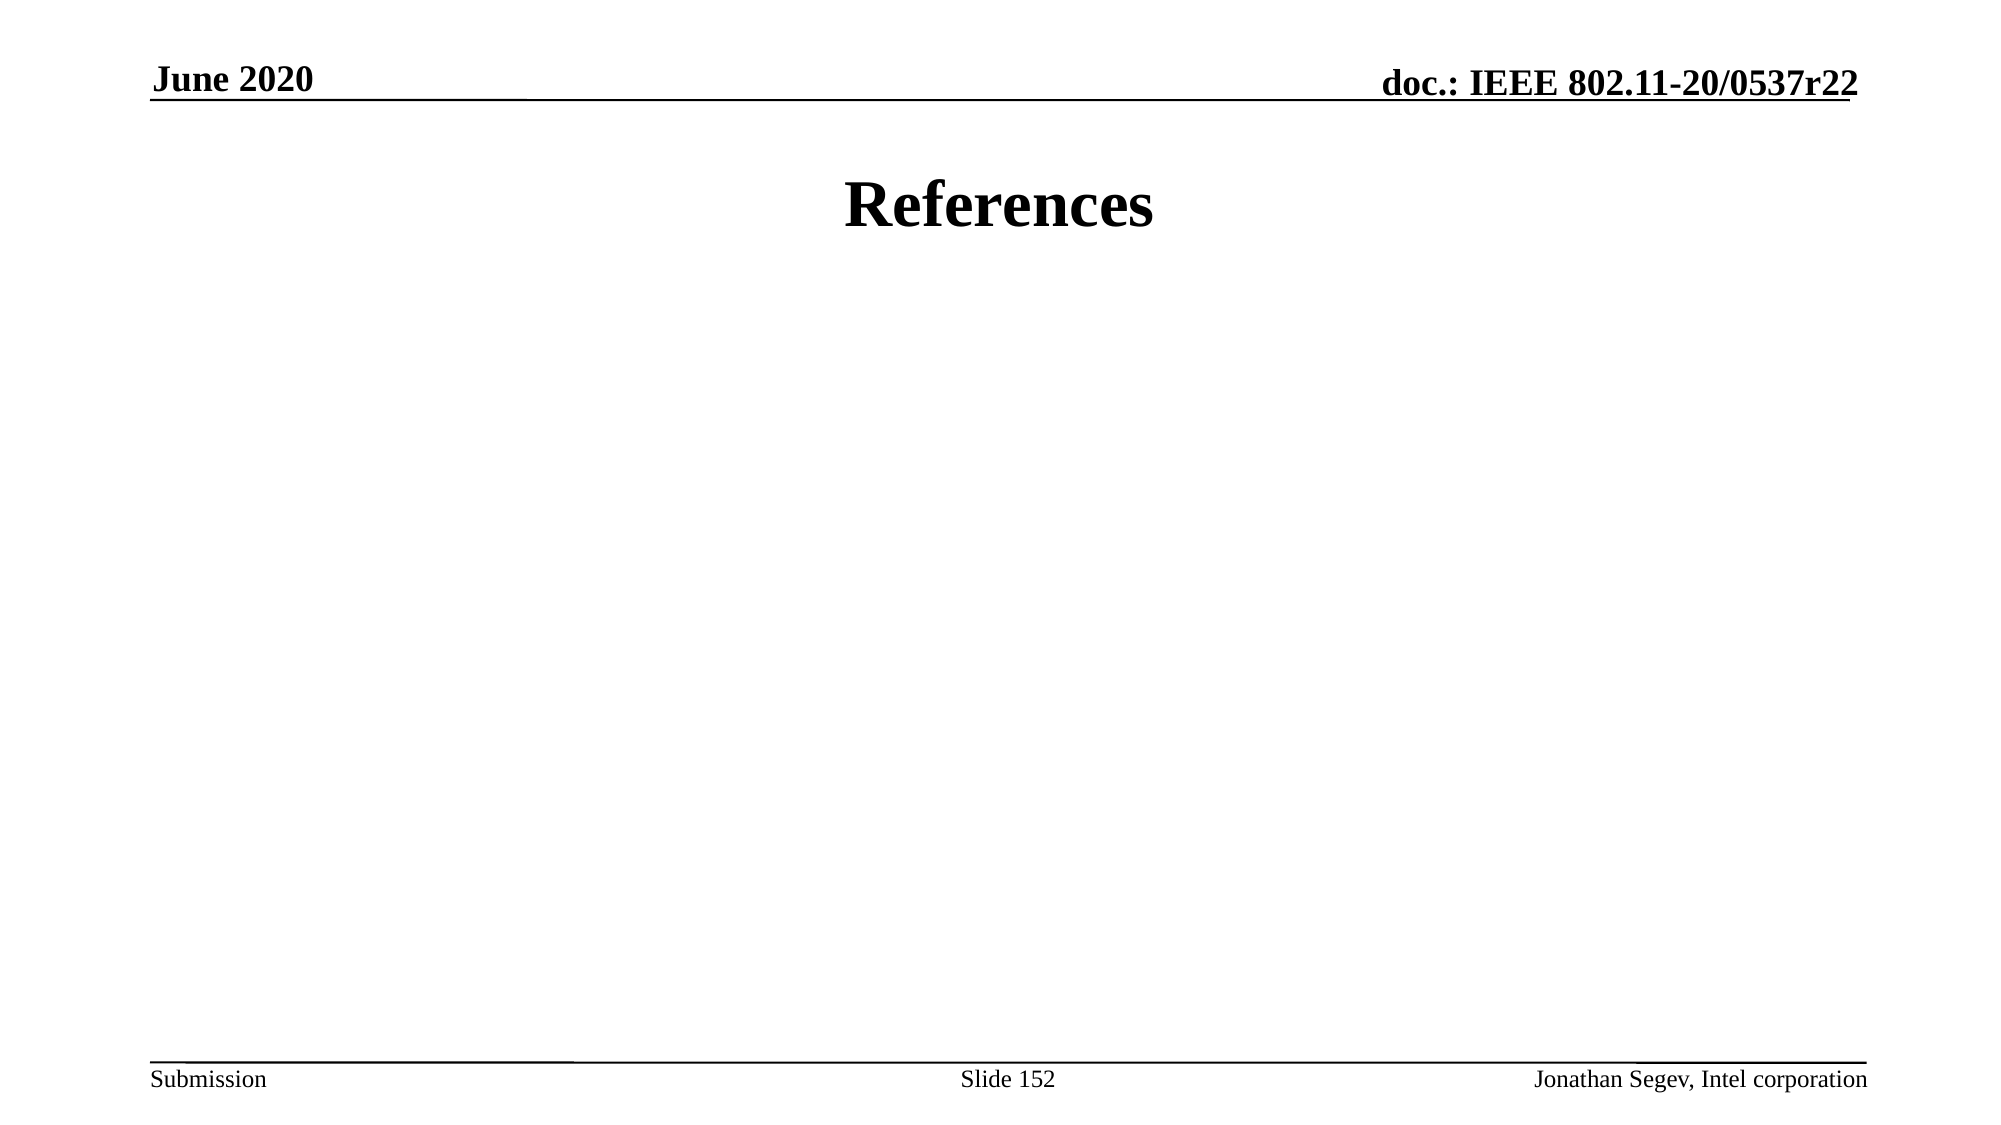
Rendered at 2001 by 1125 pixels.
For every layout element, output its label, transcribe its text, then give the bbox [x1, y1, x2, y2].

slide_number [152, 54, 563, 100]
slide_number Slide 152 [950, 1061, 1067, 1123]
footer Jonathan Segev, Intel corporation [1171, 1061, 1869, 1093]
title References [149, 112, 1850, 288]
